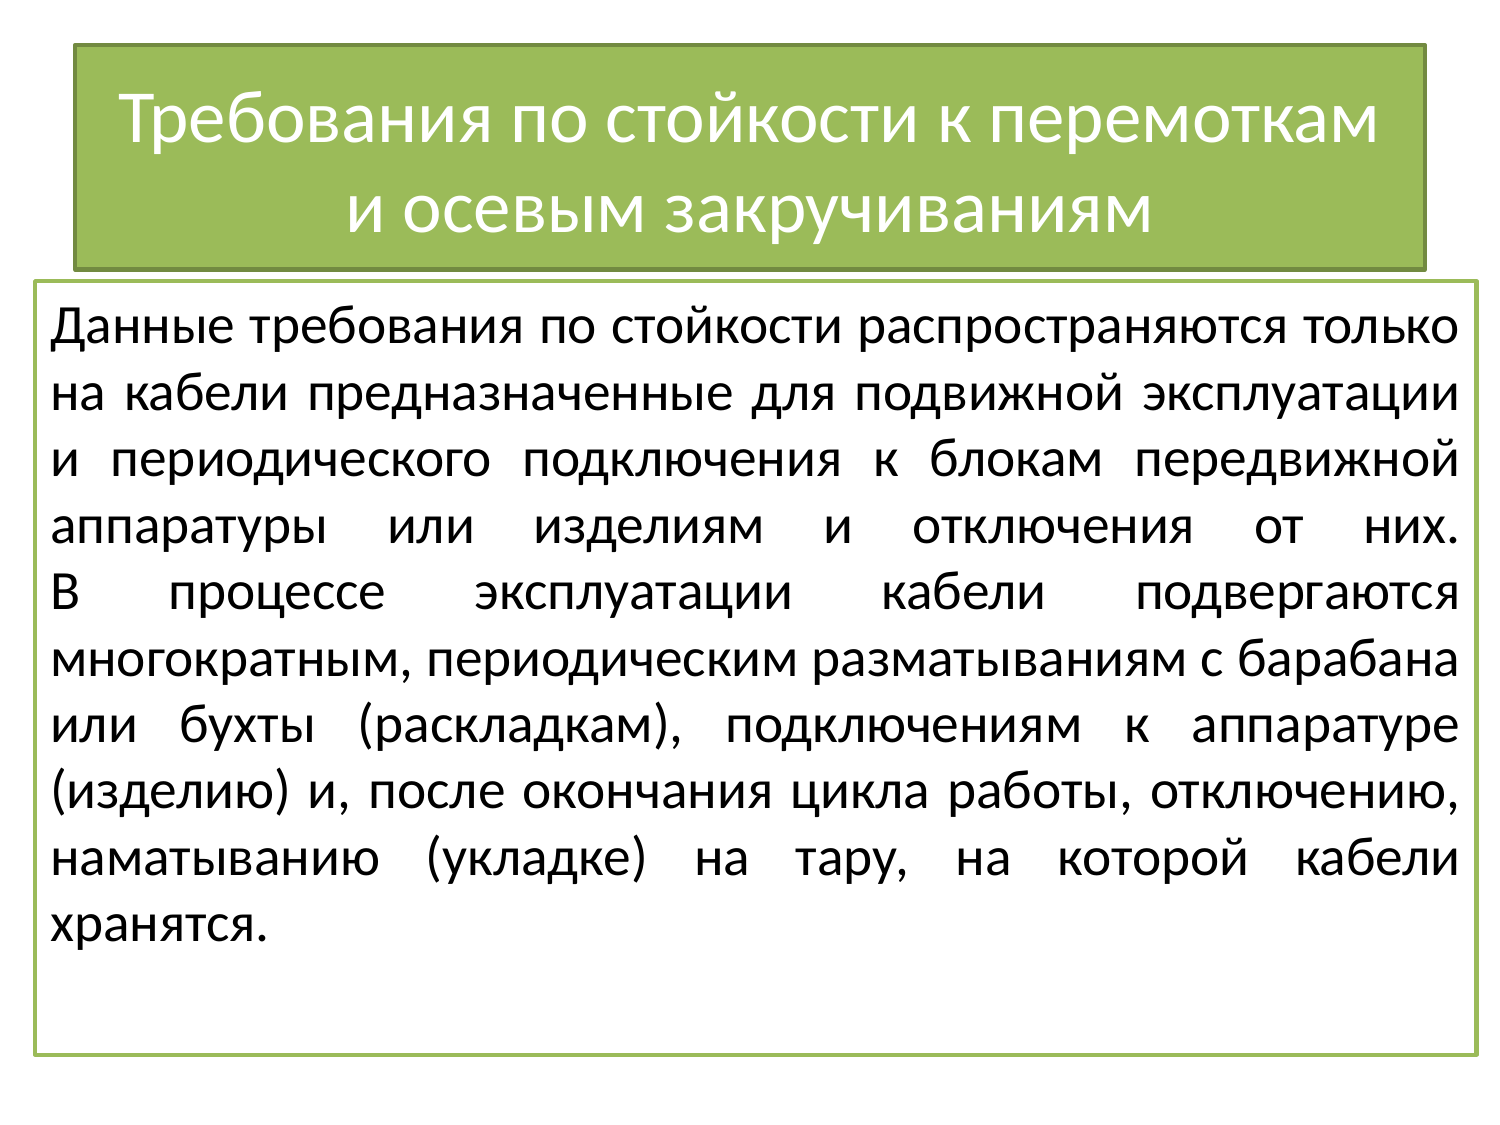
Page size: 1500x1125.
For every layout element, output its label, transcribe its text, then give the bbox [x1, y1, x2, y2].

title Требования по стойкости к перемоткам и осевым закручиваниям [73, 43, 1427, 272]
list Данные требования по стойкости распространяются только на кабели предназначенные для подвижной эксплуатации и периодического подключения к блокам передвижной аппаратуры или изделиям и отключения от них. В процессе эксплуатации кабели подвергаются многократным, периодическим разматываниям с барабана или бухты (раскладкам), подключениям к аппаратуре (изделию) и, после окончания цикла работы, отключению, наматыванию (укладке) на тару, на которой кабели хранятся. [33, 279, 1479, 1057]
